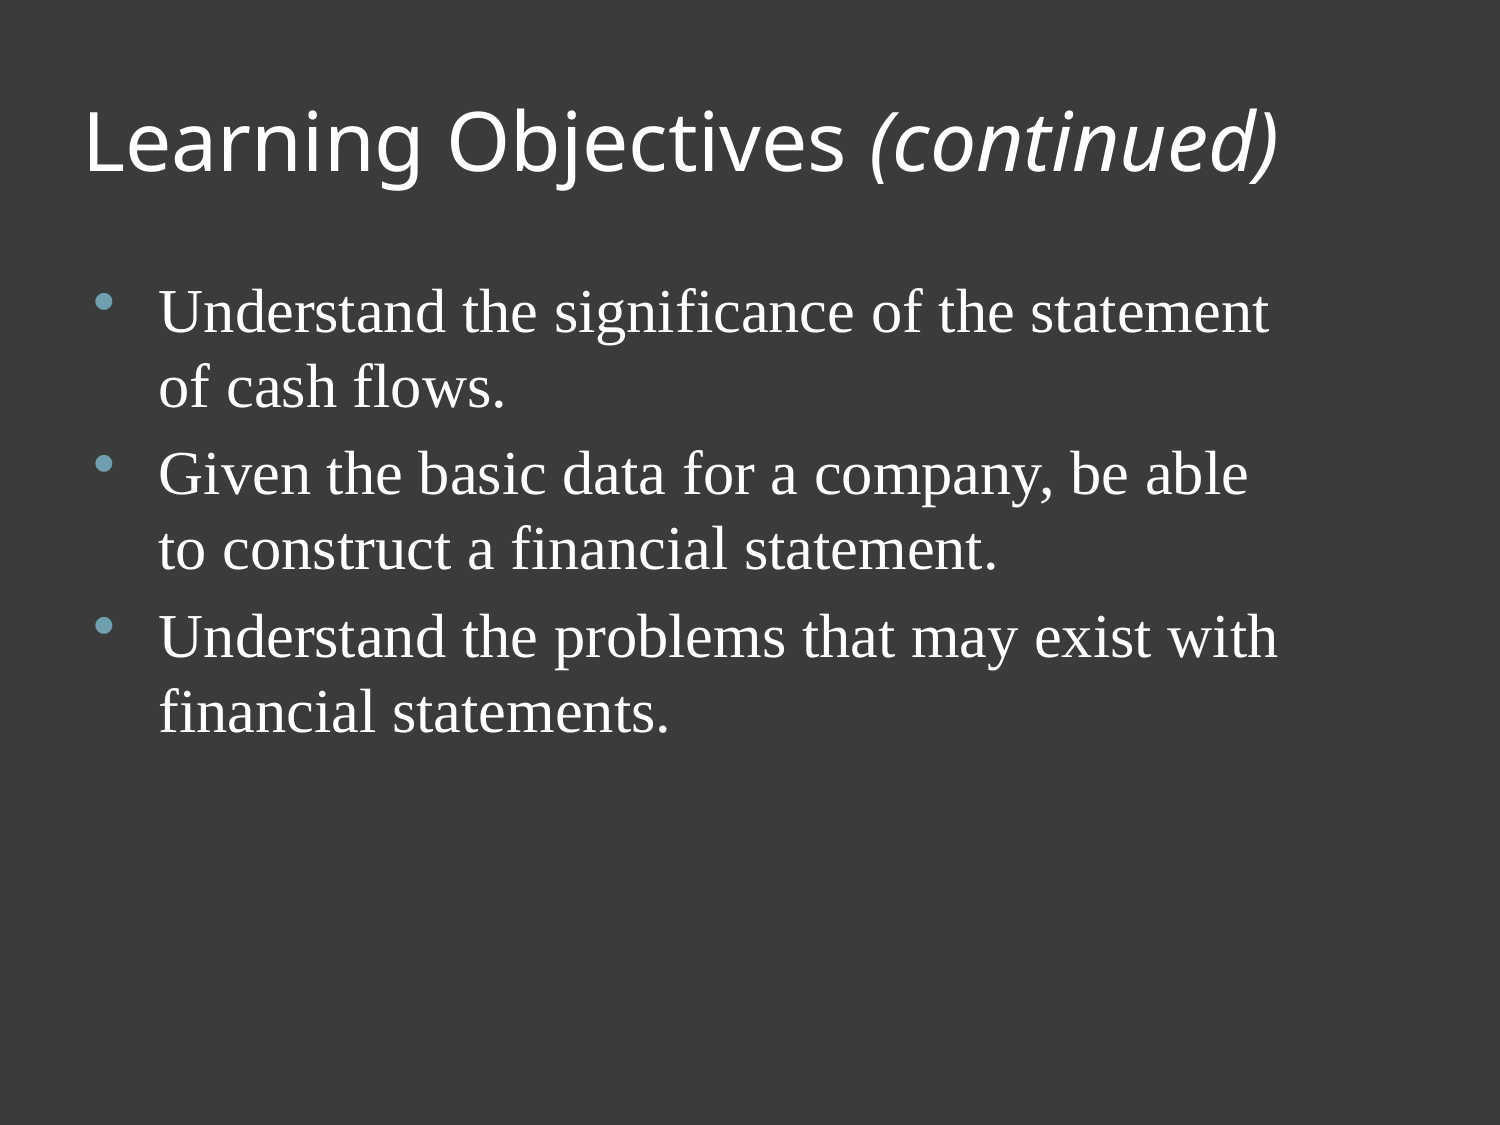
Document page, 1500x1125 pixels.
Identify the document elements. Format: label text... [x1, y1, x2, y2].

title Learning Objectives (continued) [75, 45, 1300, 233]
list Understand the significance of the statement of cash flows. Given the basic data for a company, be able to construct a financial statement. Understand the problems that may exist with financial statements. [75, 262, 1300, 1005]
